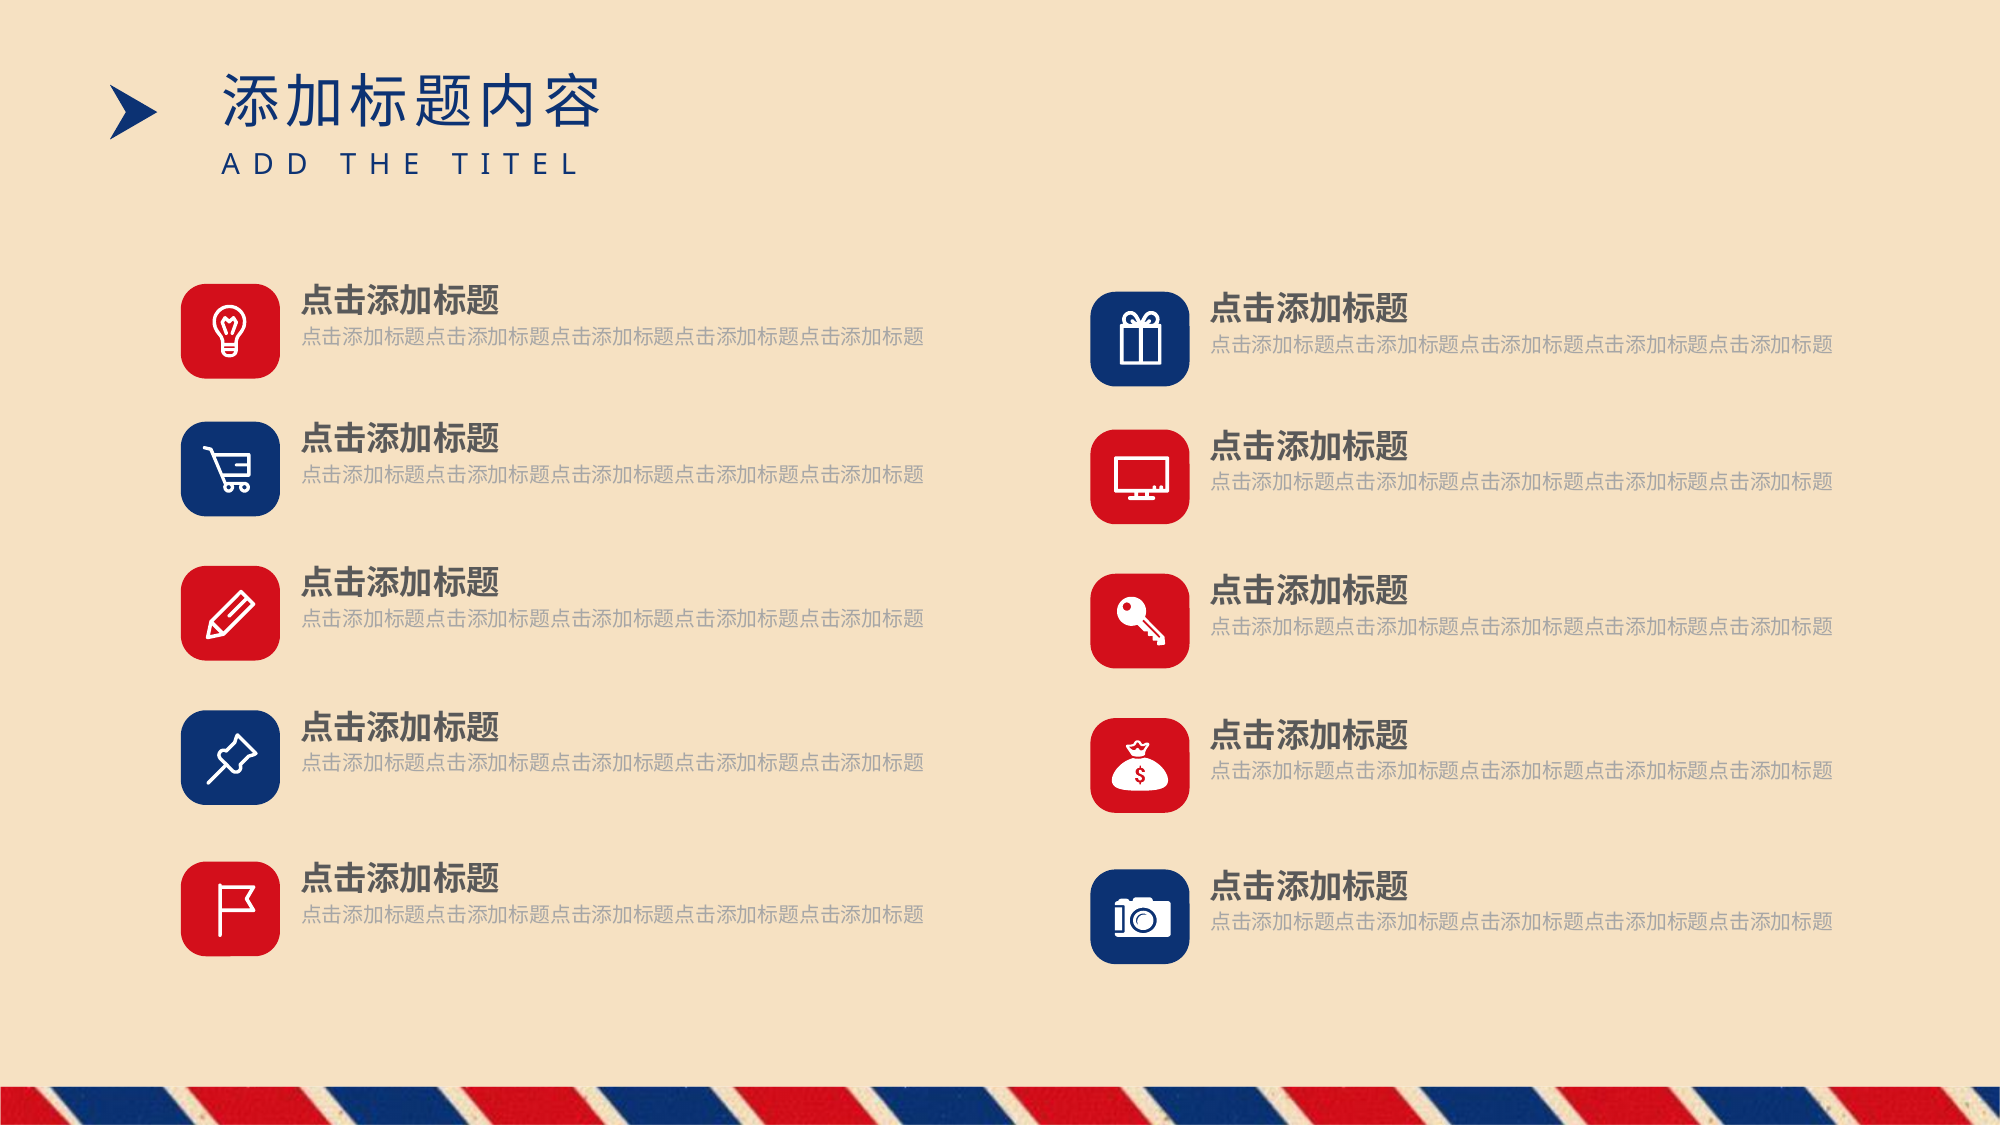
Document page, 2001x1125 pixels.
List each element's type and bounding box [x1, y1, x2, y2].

text_box [1195, 857, 1859, 943]
text_box [1090, 869, 1190, 965]
text_box [109, 56, 656, 189]
text_box [285, 554, 950, 639]
picture [2, 1087, 1998, 1124]
text_box [180, 421, 280, 517]
text_box [180, 710, 280, 805]
text_box [285, 850, 950, 935]
text_box [1195, 706, 1859, 791]
text_box [1090, 291, 1190, 387]
text_box [285, 272, 950, 357]
text_box [285, 698, 950, 783]
text_box [180, 565, 280, 661]
text_box [1090, 429, 1190, 525]
text_box [1195, 562, 1859, 647]
text_box [1195, 417, 1859, 503]
text_box [1090, 573, 1190, 669]
text_box [1090, 718, 1190, 813]
text_box [1195, 280, 1859, 365]
text_box [180, 283, 280, 379]
text_box [180, 861, 280, 957]
text_box [285, 410, 950, 495]
